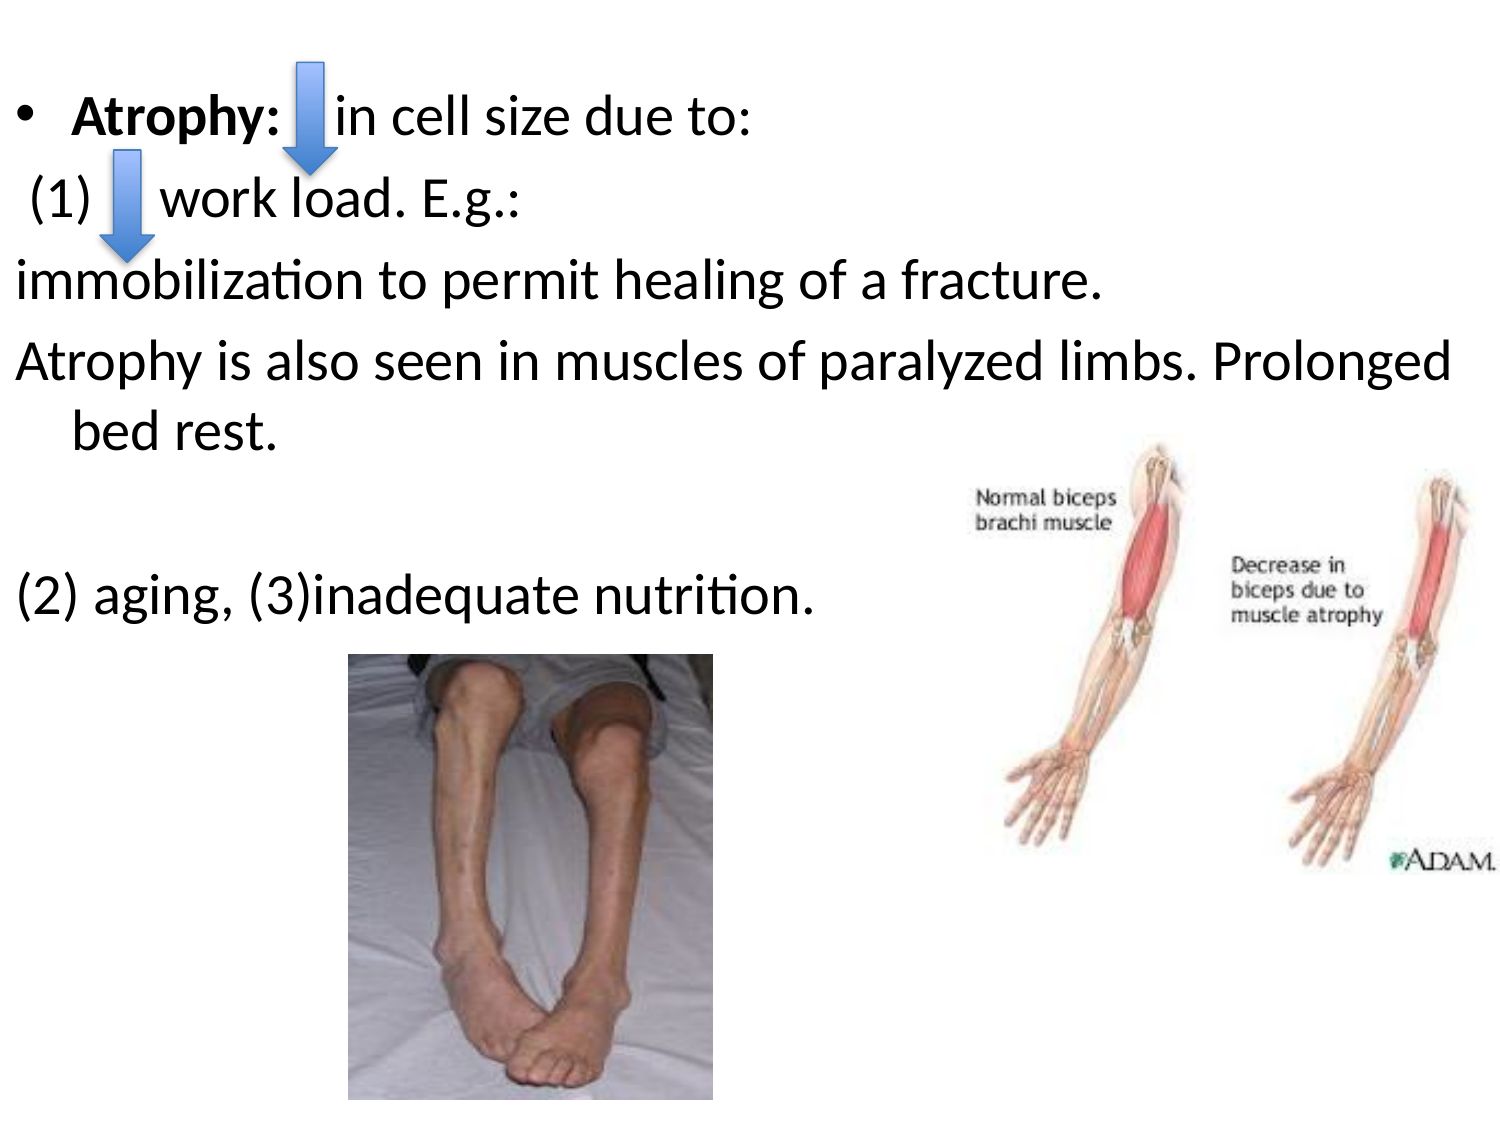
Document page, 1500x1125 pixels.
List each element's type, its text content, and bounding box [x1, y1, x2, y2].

text_box [99, 149, 156, 264]
picture [348, 654, 713, 1101]
text_box [282, 61, 339, 176]
list Atrophy: in cell size due to: (1) work load. E.g.: immobilization to permit healing of a fracture. Atrophy is also seen in muscles of paralyzed limbs. Prolonged bed rest. (2) aging, (3)inadequate nutrition. [0, 70, 1500, 963]
picture [949, 434, 1500, 876]
